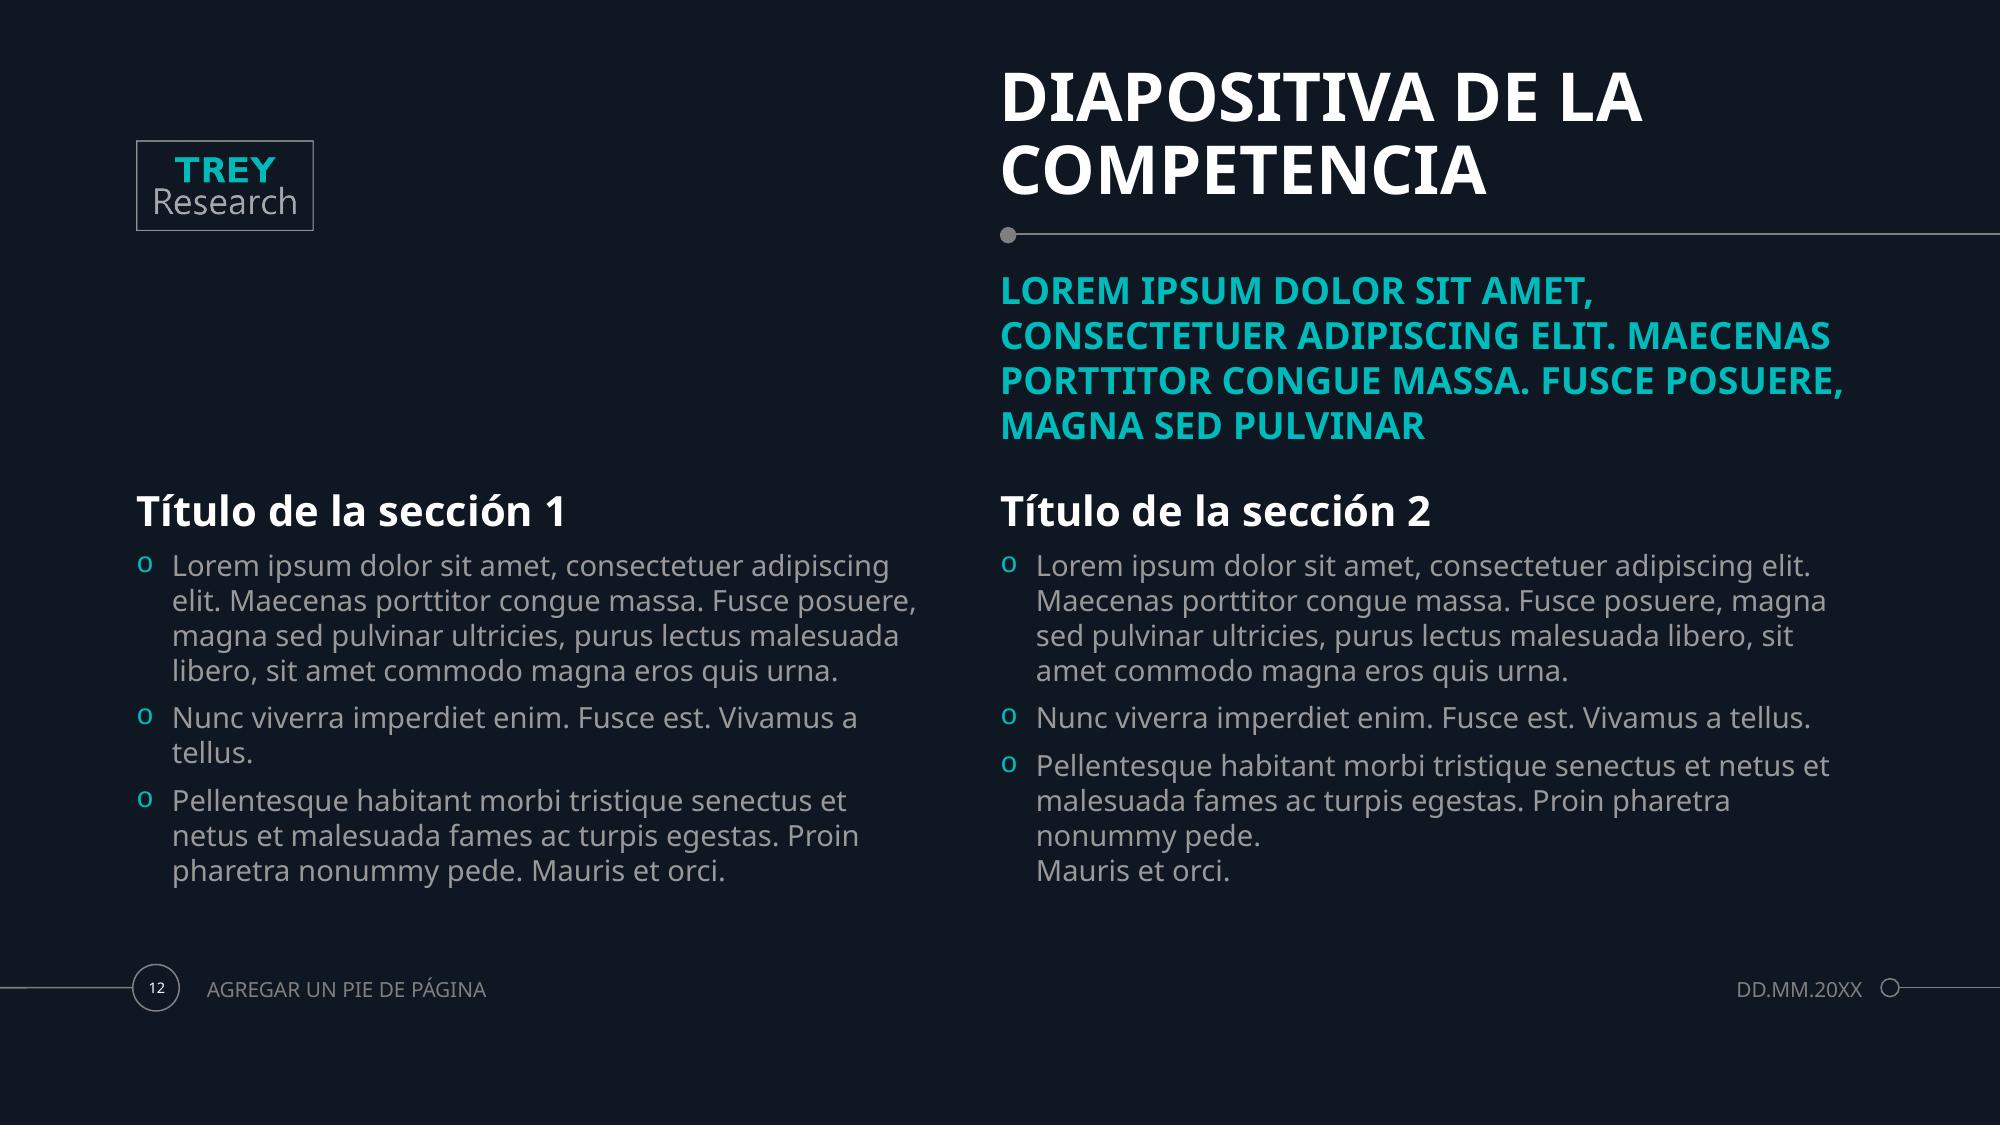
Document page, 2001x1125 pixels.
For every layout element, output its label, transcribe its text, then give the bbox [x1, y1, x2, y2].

footer AGREGAR UN PIE DE PÁGINA [191, 964, 671, 1014]
slide_number DD.MM.20XX [1643, 964, 1863, 1014]
list Lorem ipsum dolor sit amet, consectetuer adipiscing elit. Maecenas porttitor congue massa. Fusce posuere, magna sed pulvinar ultricies, purus lectus malesuada libero, sit amet commodo magna eros quis urna. Nunc viverra imperdiet enim. Fusce est. Vivamus a tellus. Pellentesque habitant morbi tristique senectus et netus et malesuada fames ac turpis egestas. Proin pharetra nonummy pede. Mauris et orci. [136, 547, 927, 917]
picture [136, 140, 314, 232]
slide_number ‹#› [127, 964, 186, 1014]
list Título de la sección 1 [136, 476, 615, 536]
title DIAPOSITIVA DE LA COMPETENCIA [999, 61, 1872, 210]
list Título de la sección 2 [1000, 476, 1479, 536]
list LOREM IPSUM DOLOR SIT AMET, CONSECTETUER ADIPISCING ELIT. MAECENAS PORTTITOR CONGUE MASSA. FUSCE POSUERE, MAGNA SED PULVINAR [999, 266, 1869, 428]
list Lorem ipsum dolor sit amet, consectetuer adipiscing elit. Maecenas porttitor congue massa. Fusce posuere, magna sed pulvinar ultricies, purus lectus malesuada libero, sit amet commodo magna eros quis urna. Nunc viverra imperdiet enim. Fusce est. Vivamus a tellus. Pellentesque habitant morbi tristique senectus et netus et malesuada fames ac turpis egestas. Proin pharetra nonummy pede. Mauris et orci. [1000, 547, 1872, 917]
